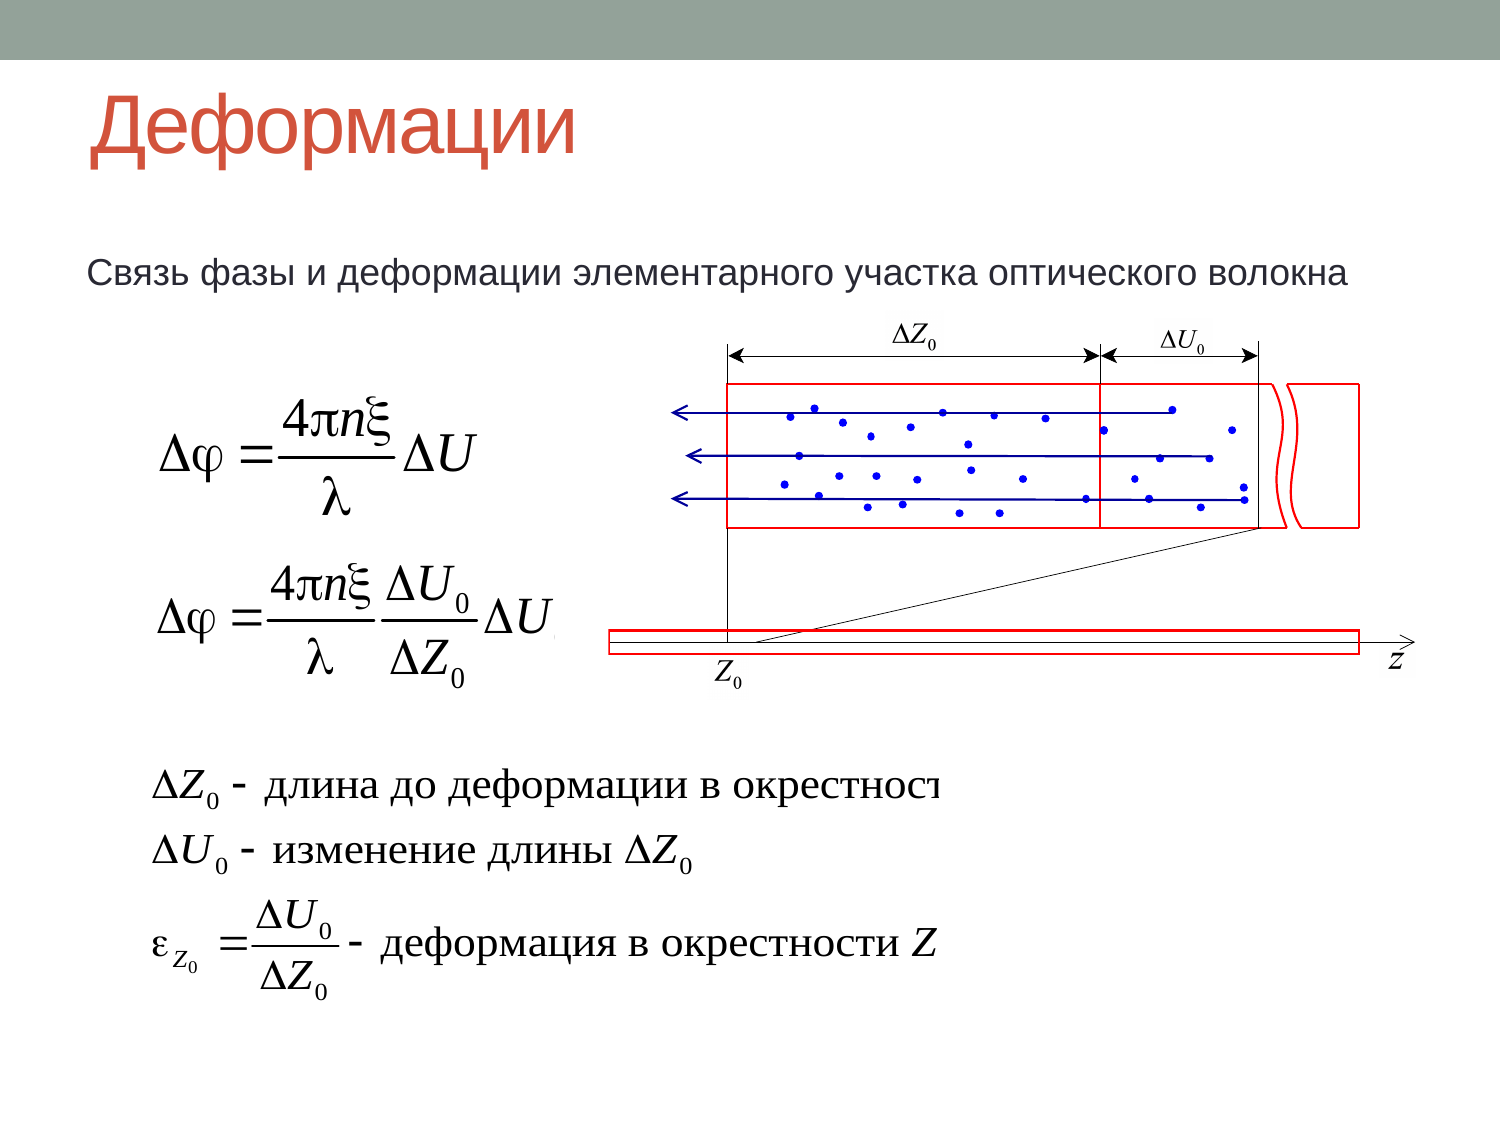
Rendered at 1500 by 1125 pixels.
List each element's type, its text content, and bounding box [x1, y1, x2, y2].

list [607, 310, 1426, 702]
picture [140, 751, 940, 1001]
title Деформации [75, 45, 1425, 197]
text_box Связь фазы и деформации элементарного участка оптического волокна [71, 240, 1364, 301]
picture [145, 373, 479, 516]
picture [144, 541, 555, 689]
